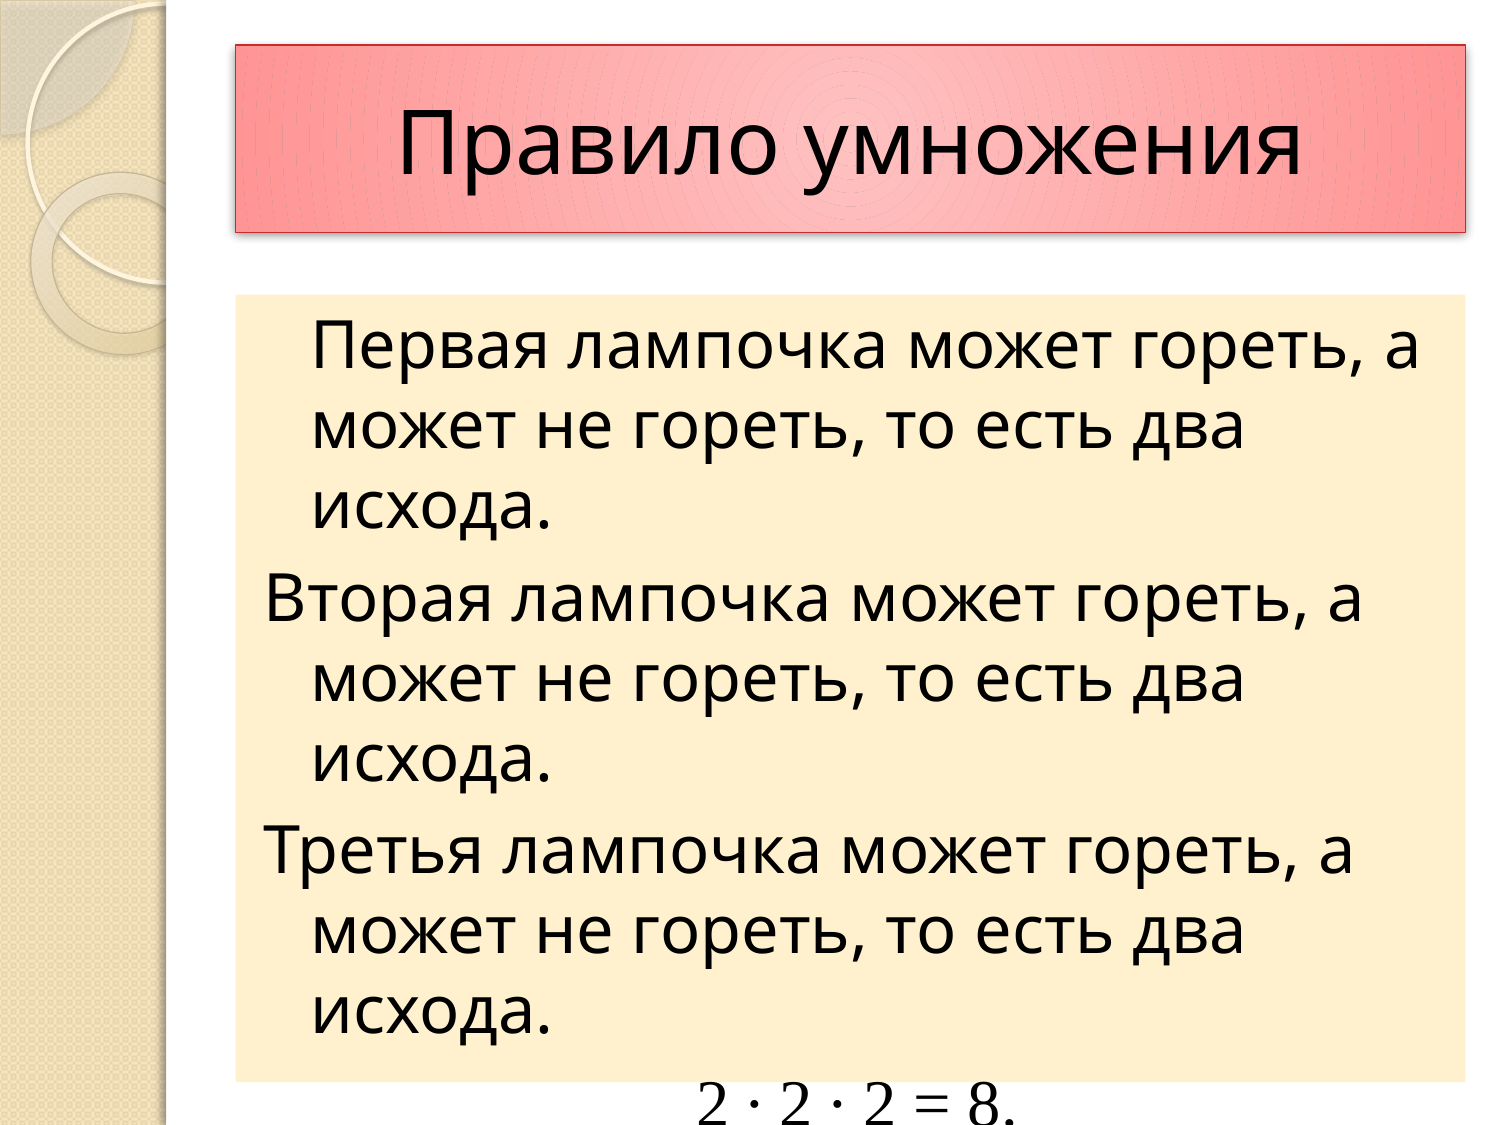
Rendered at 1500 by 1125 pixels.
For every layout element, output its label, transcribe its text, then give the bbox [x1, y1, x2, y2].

list Первая лампочка может гореть, а может не гореть, то есть два исхода. Вторая лампочка может гореть, а может не гореть, то есть два исхода. Третья лампочка может гореть, а может не гореть, то есть два исхода. 2 ∙ 2 ∙ 2 = 8. Ответ: 8 способов. [235, 294, 1466, 1083]
title Правило умножения [235, 44, 1466, 233]
